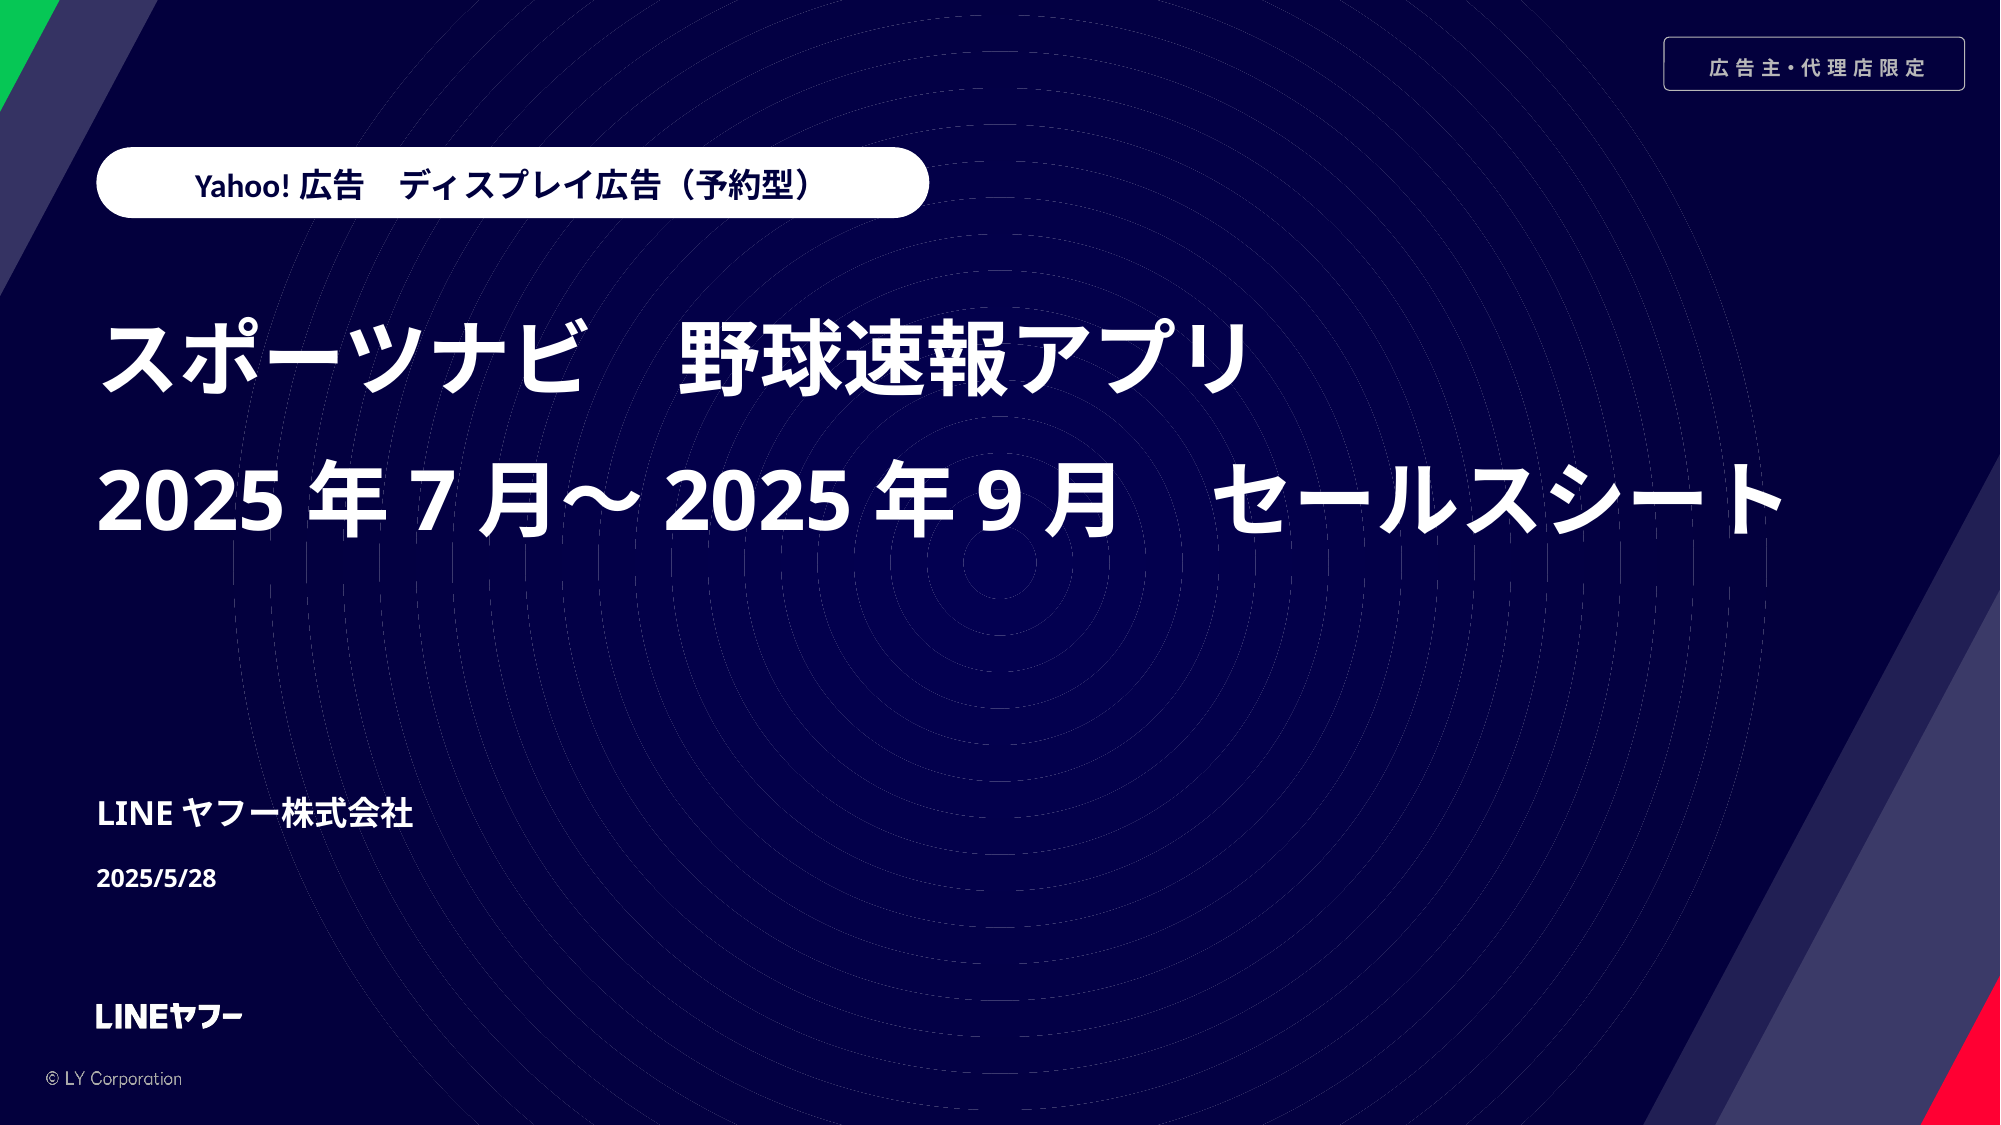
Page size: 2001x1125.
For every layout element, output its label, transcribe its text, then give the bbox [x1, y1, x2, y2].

list LINEヤフー株式会社 [96, 723, 1552, 832]
list スポーツナビ 野球速報アプリ 2025年7月～2025年9月 セールスシート [96, 268, 1904, 547]
picture [46, 1071, 181, 1088]
list 2025/5/28 [96, 865, 293, 903]
